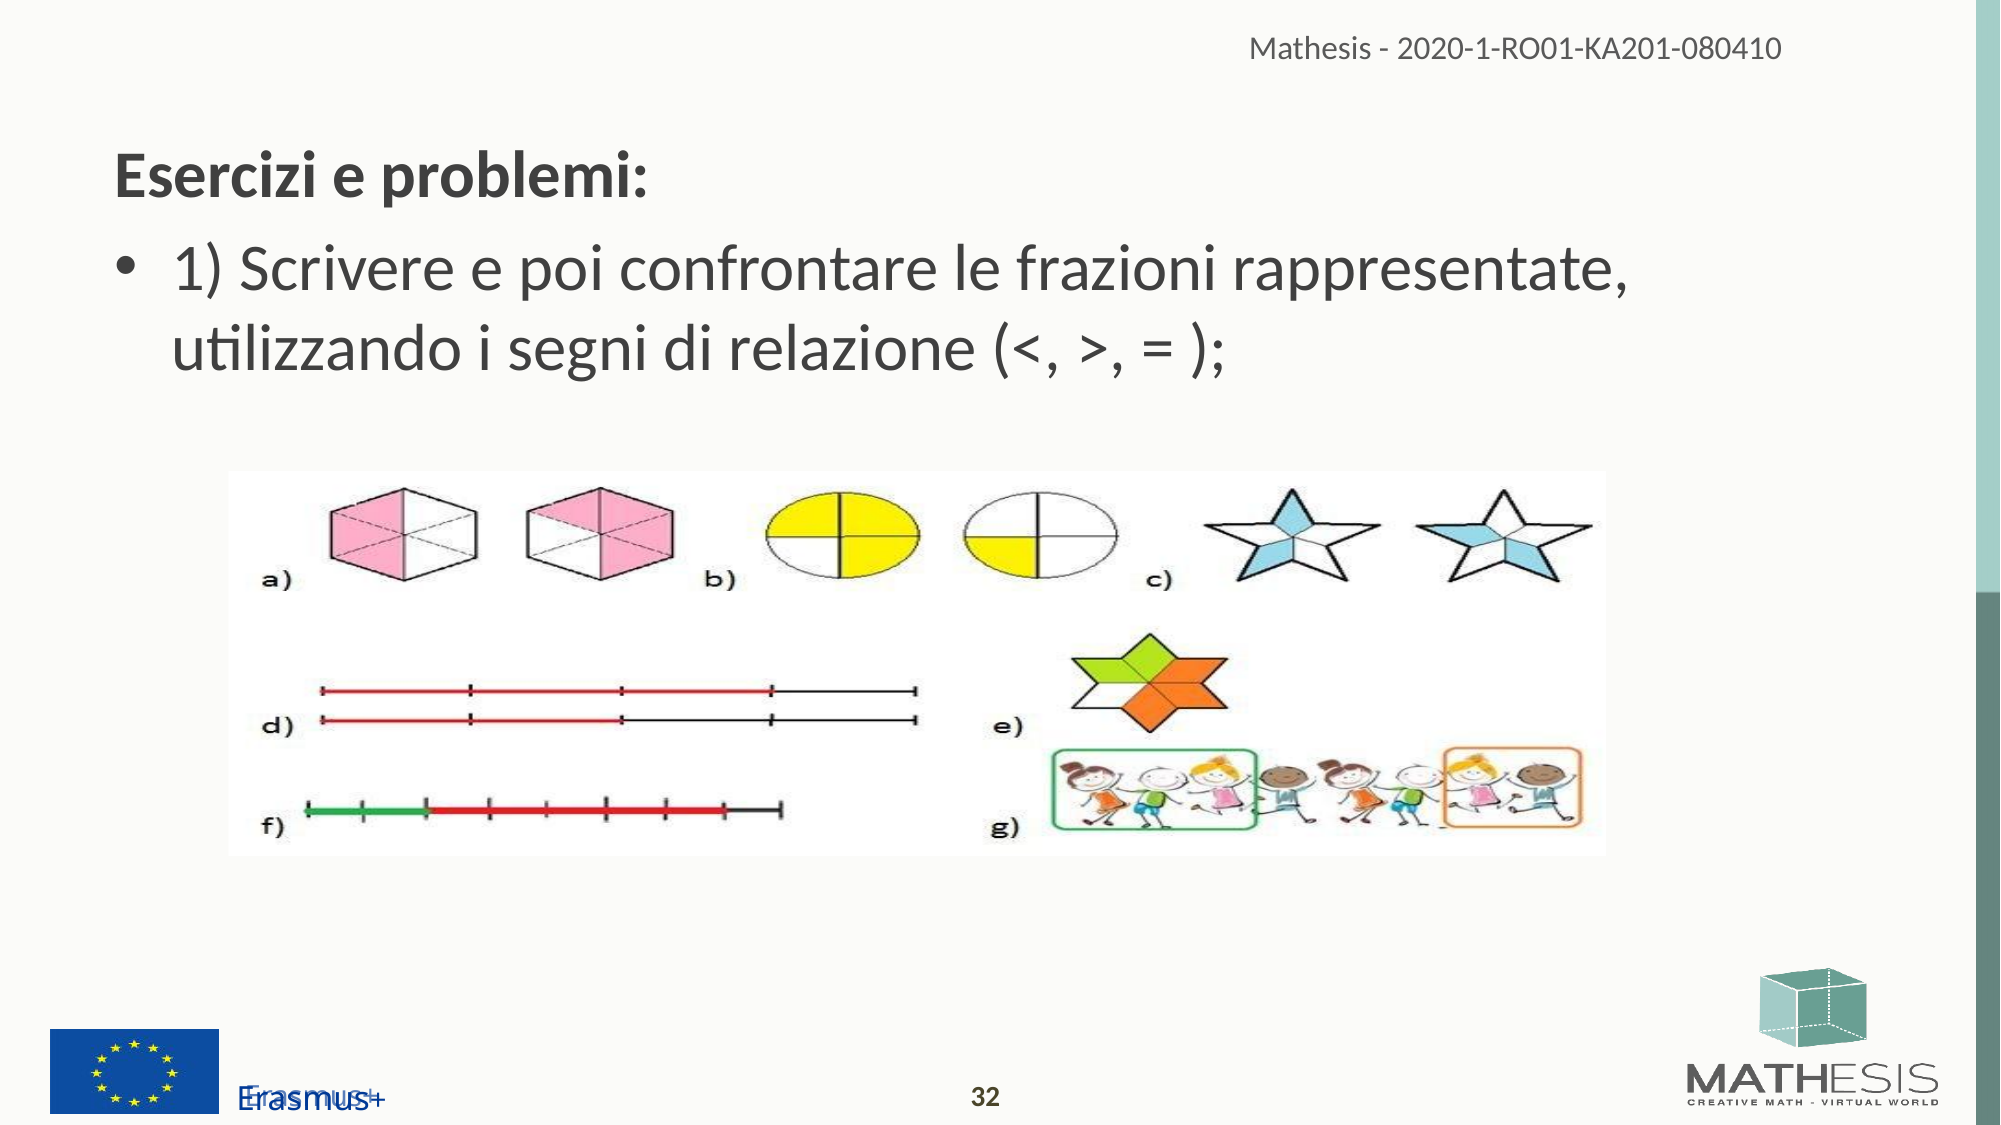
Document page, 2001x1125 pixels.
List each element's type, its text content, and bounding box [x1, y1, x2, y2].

picture [50, 1029, 219, 1114]
picture [228, 471, 1607, 857]
list Esercizi e problemi: 1) Scrivere e poi confrontare le frazioni rappresentate, utilizzando i segni di relazione (<, >, = ); [99, 123, 1900, 1005]
